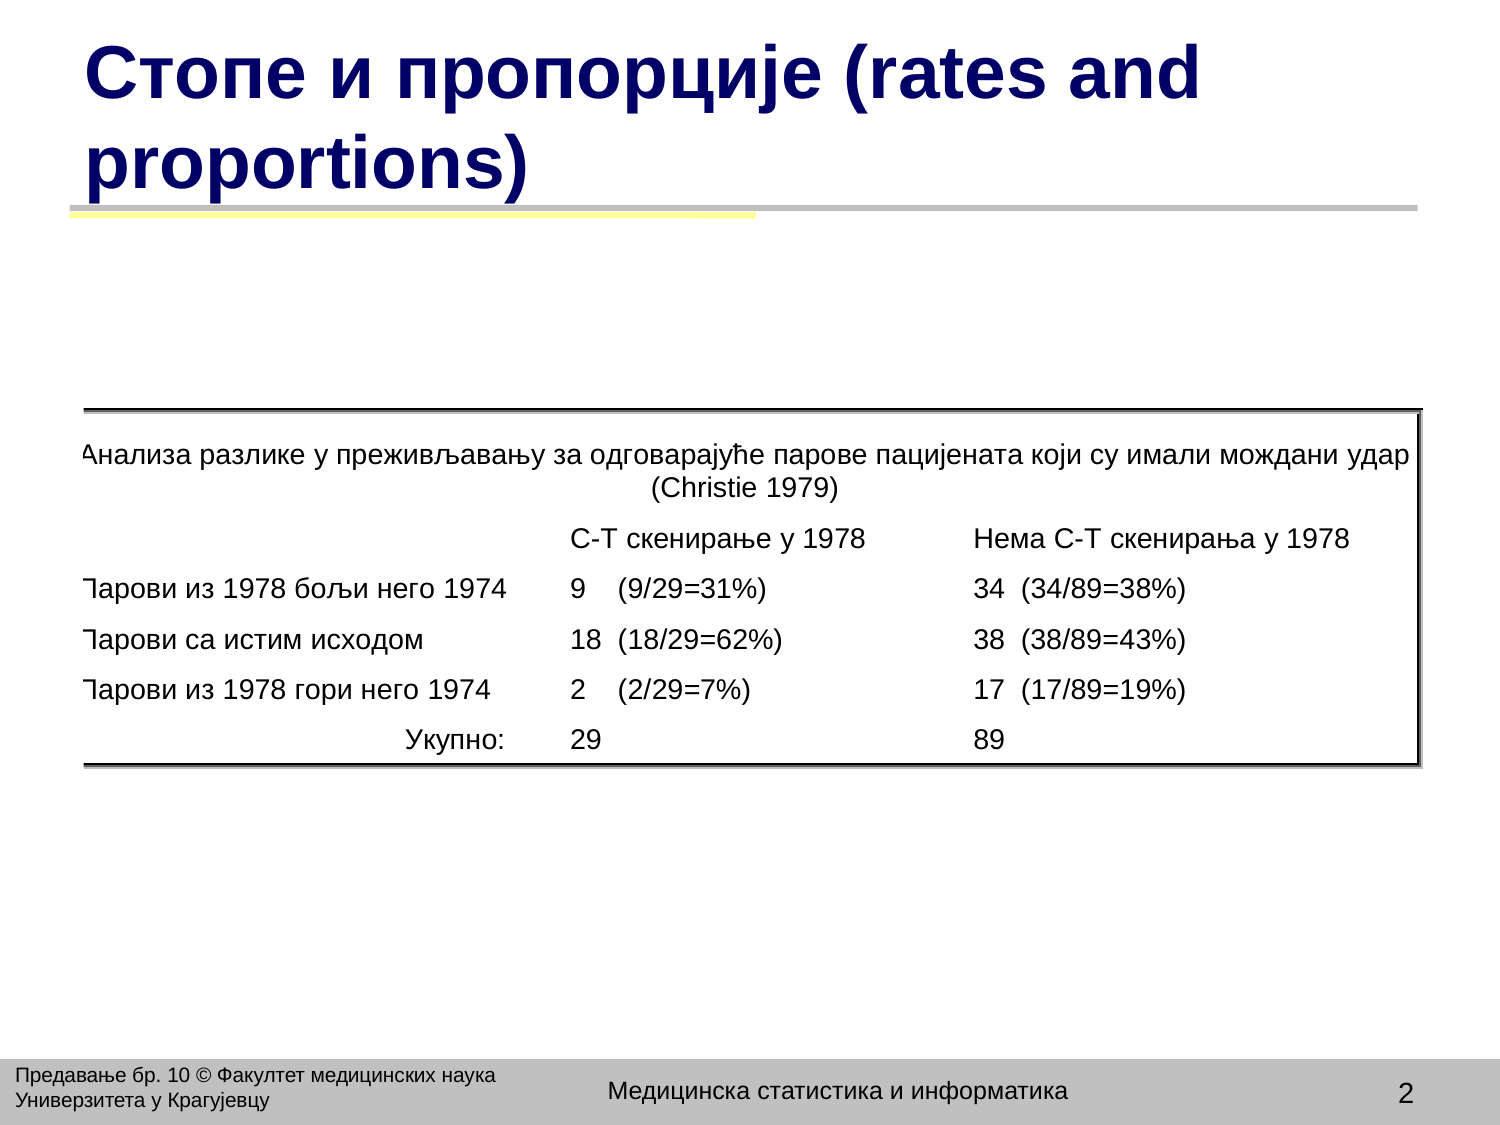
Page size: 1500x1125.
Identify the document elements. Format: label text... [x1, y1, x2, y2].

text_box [83, 407, 1443, 820]
footer Медицинска статистика и информатика [512, 1066, 1165, 1125]
title Стопе и пропорције (rates and proportions) [69, 19, 1426, 208]
slide_number 2 [1175, 1066, 1430, 1125]
slide_number Предавање бр. 10 © Факултет медицинских наука Универзитета у Крагујевцу [0, 1053, 626, 1108]
